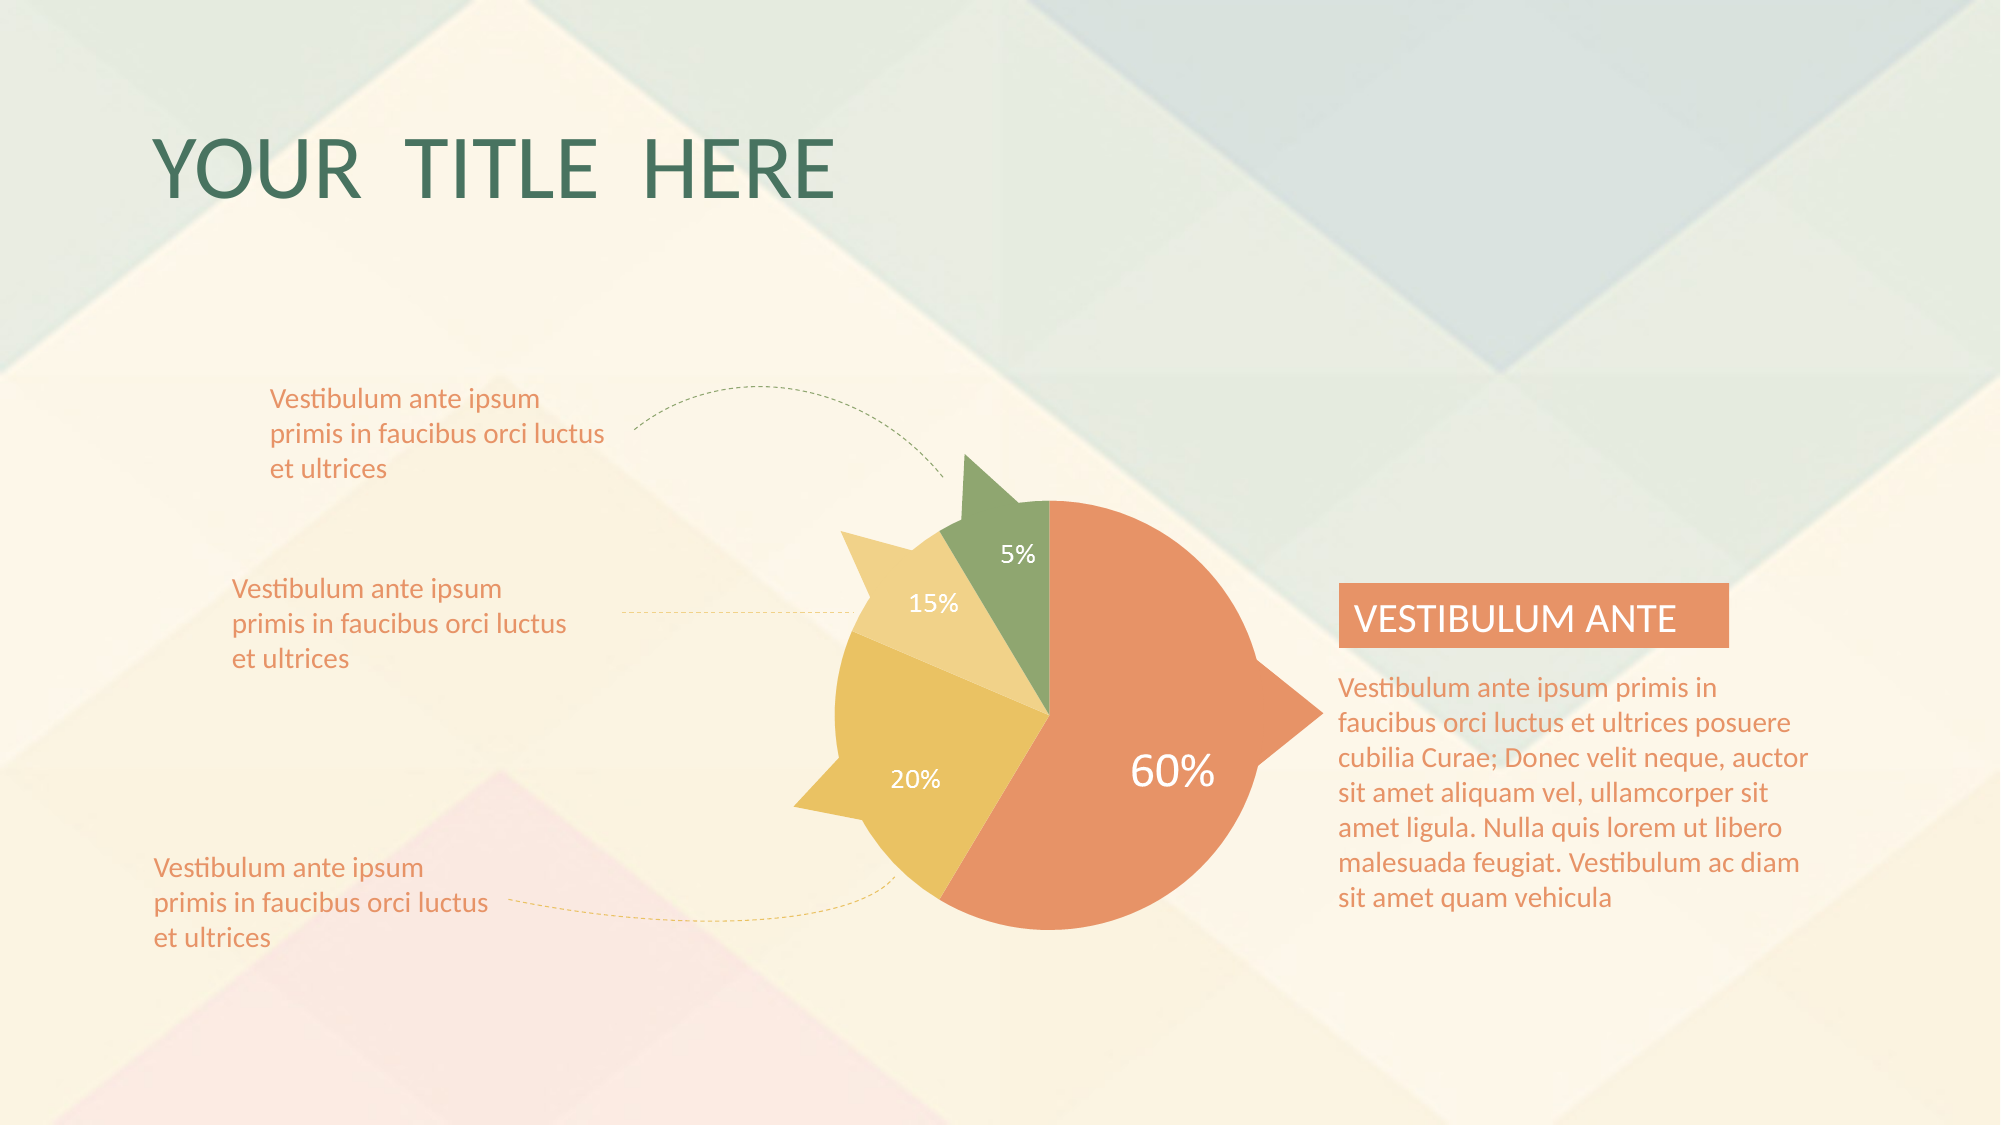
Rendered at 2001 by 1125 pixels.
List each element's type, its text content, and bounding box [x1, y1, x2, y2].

text_box Vestibulum ante ipsum primis in faucibus orci luctus et ultrices posuere cubilia Curae; Donec velit neque, auctor sit amet aliquam vel, ullamcorper sit amet ligula. Nulla quis lorem ut libero malesuada feugiat. Vestibulum ac diam sit amet quam vehicula [1330, 660, 1828, 921]
text_box VESTIBULUM ANTE [1339, 583, 1730, 648]
text_box [633, 386, 847, 599]
text_box [508, 805, 769, 922]
text_box Vestibulum ante ipsum primis in faucibus orci luctus et ultrices [254, 371, 622, 492]
title Your Title Here [137, 59, 1863, 278]
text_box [769, 404, 1330, 1026]
text_box Vestibulum ante ipsum primis in faucibus orci luctus et ultrices [217, 562, 585, 683]
picture [0, 0, 2001, 1125]
text_box Vestibulum ante ipsum primis in faucibus orci luctus et ultrices [138, 840, 506, 961]
